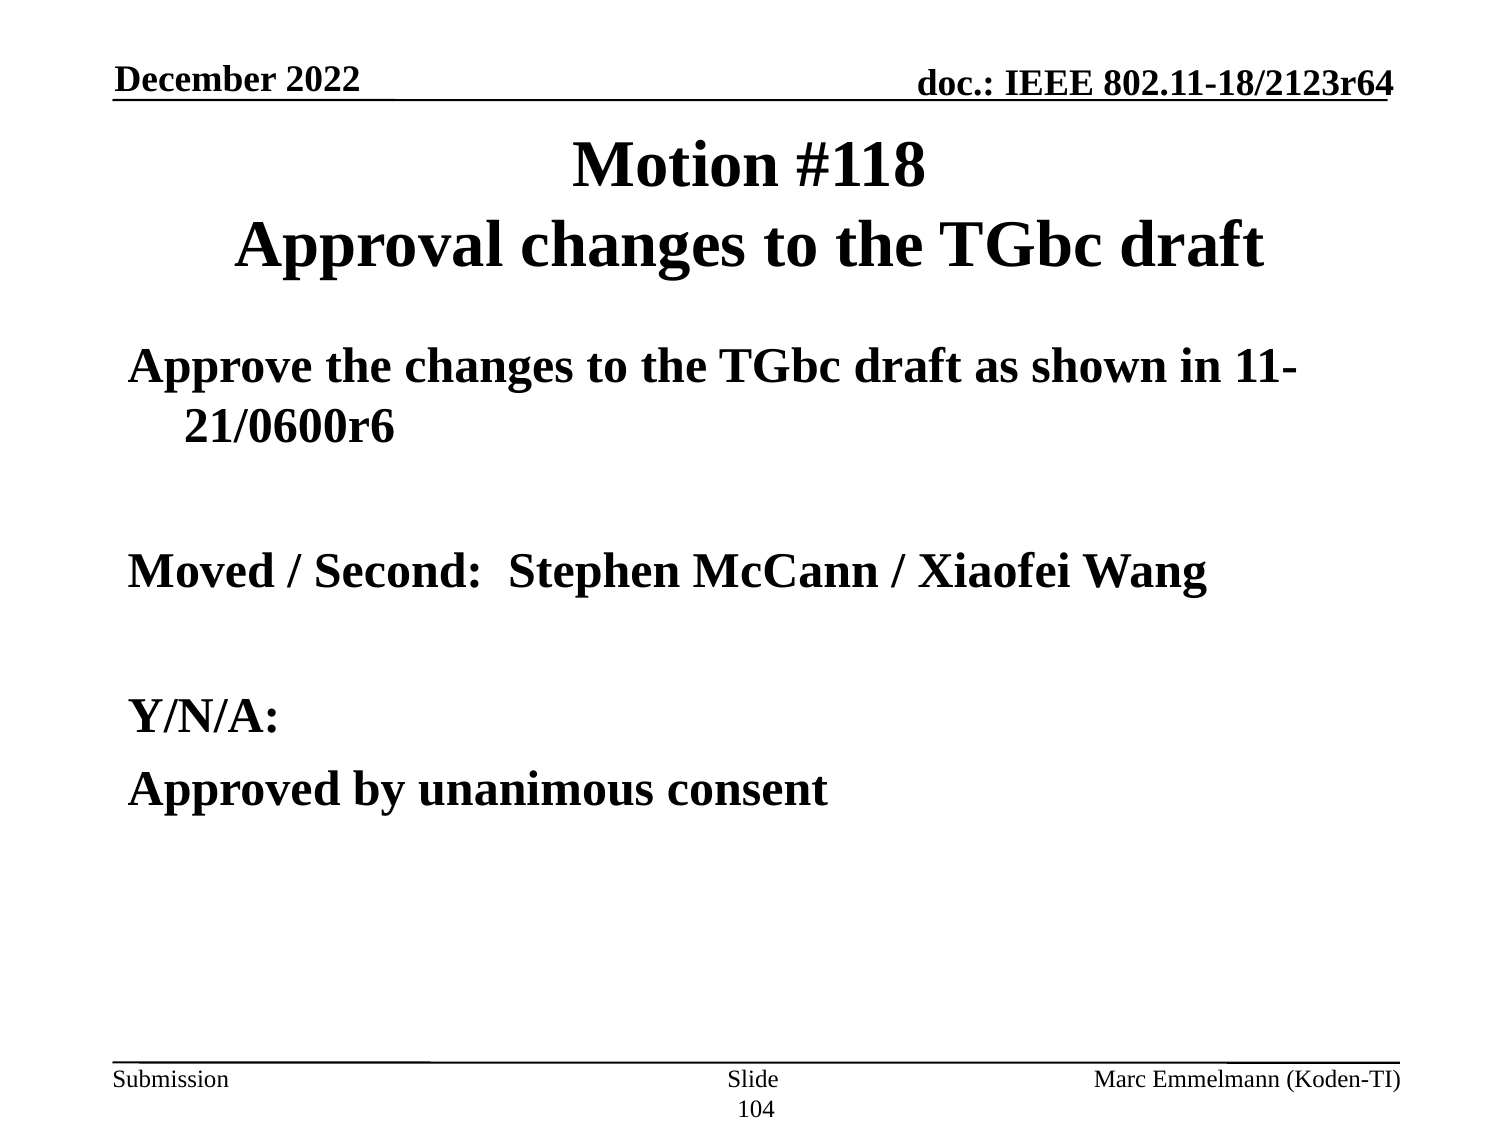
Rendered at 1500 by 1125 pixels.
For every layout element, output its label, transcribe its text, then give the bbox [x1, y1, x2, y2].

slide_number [114, 54, 423, 100]
footer Marc Emmelmann (Koden-TI) [878, 1061, 1402, 1093]
list Approve the changes to the TGbc draft as shown in 11-21/0600r6 Moved / Second: Stephen McCann / Xiaofei Wang Y/N/A: Approved by unanimous consent [112, 324, 1388, 1000]
title Motion #118 Approval changes to the TGbc draft [112, 112, 1388, 288]
slide_number Slide 104 [712, 1061, 800, 1123]
